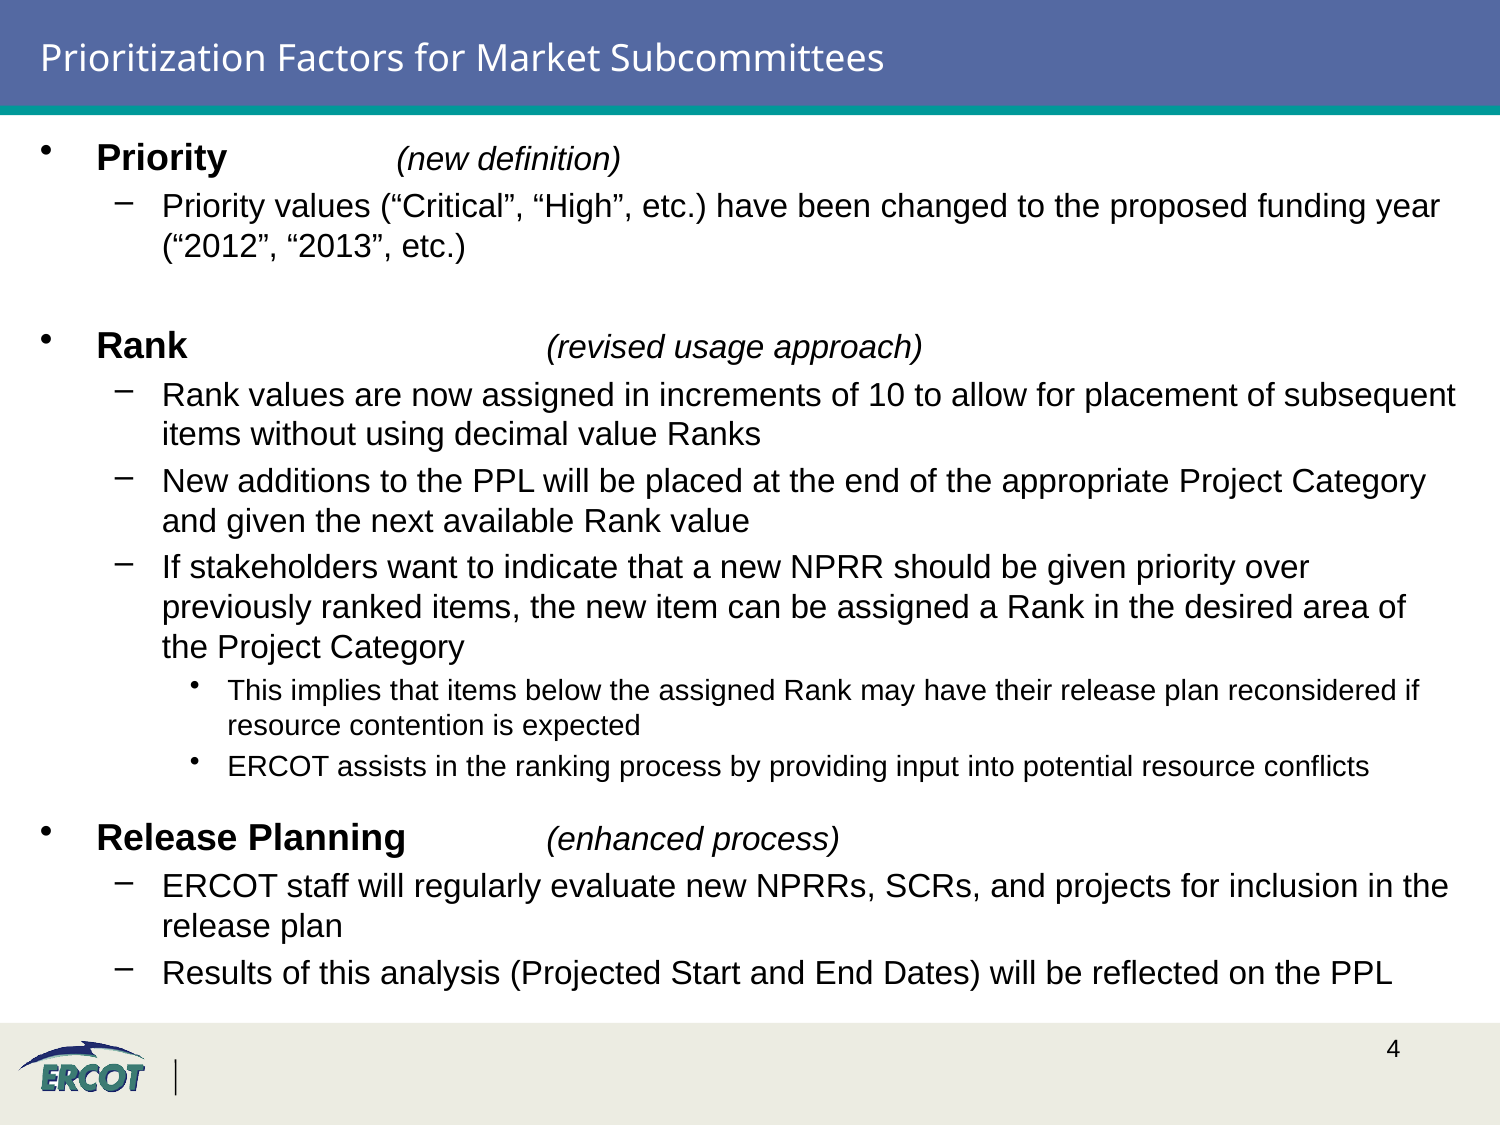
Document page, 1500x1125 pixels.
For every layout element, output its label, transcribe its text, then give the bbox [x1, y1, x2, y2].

picture [10, 1031, 151, 1111]
title Prioritization Factors for Market Subcommittees [24, 0, 1438, 113]
list Priority (new definition) Priority values (“Critical”, “High”, etc.) have been changed to the proposed funding year (“2012”, “2013”, etc.) Rank (revised usage approach) Rank values are now assigned in increments of 10 to allow for placement of subsequent items without using decimal value Ranks New additions to the PPL will be placed at the end of the appropriate Project Category and given the next available Rank value If stakeholders want to indicate that a new NPRR should be given priority over previously ranked items, the new item can be assigned a Rank in the desired area of the Project Category This implies that items below the assigned Rank may have their release plan reconsidered if resource contention is expected ERCOT assists in the ranking process by providing input into potential resource conflicts Release Planning (enhanced process) ERCOT staff will regularly evaluate new NPRRs, SCRs, and projects for inclusion in the release plan Results of this analysis (Projected Start and End Dates) will be reflected on the PPL [24, 124, 1476, 1013]
